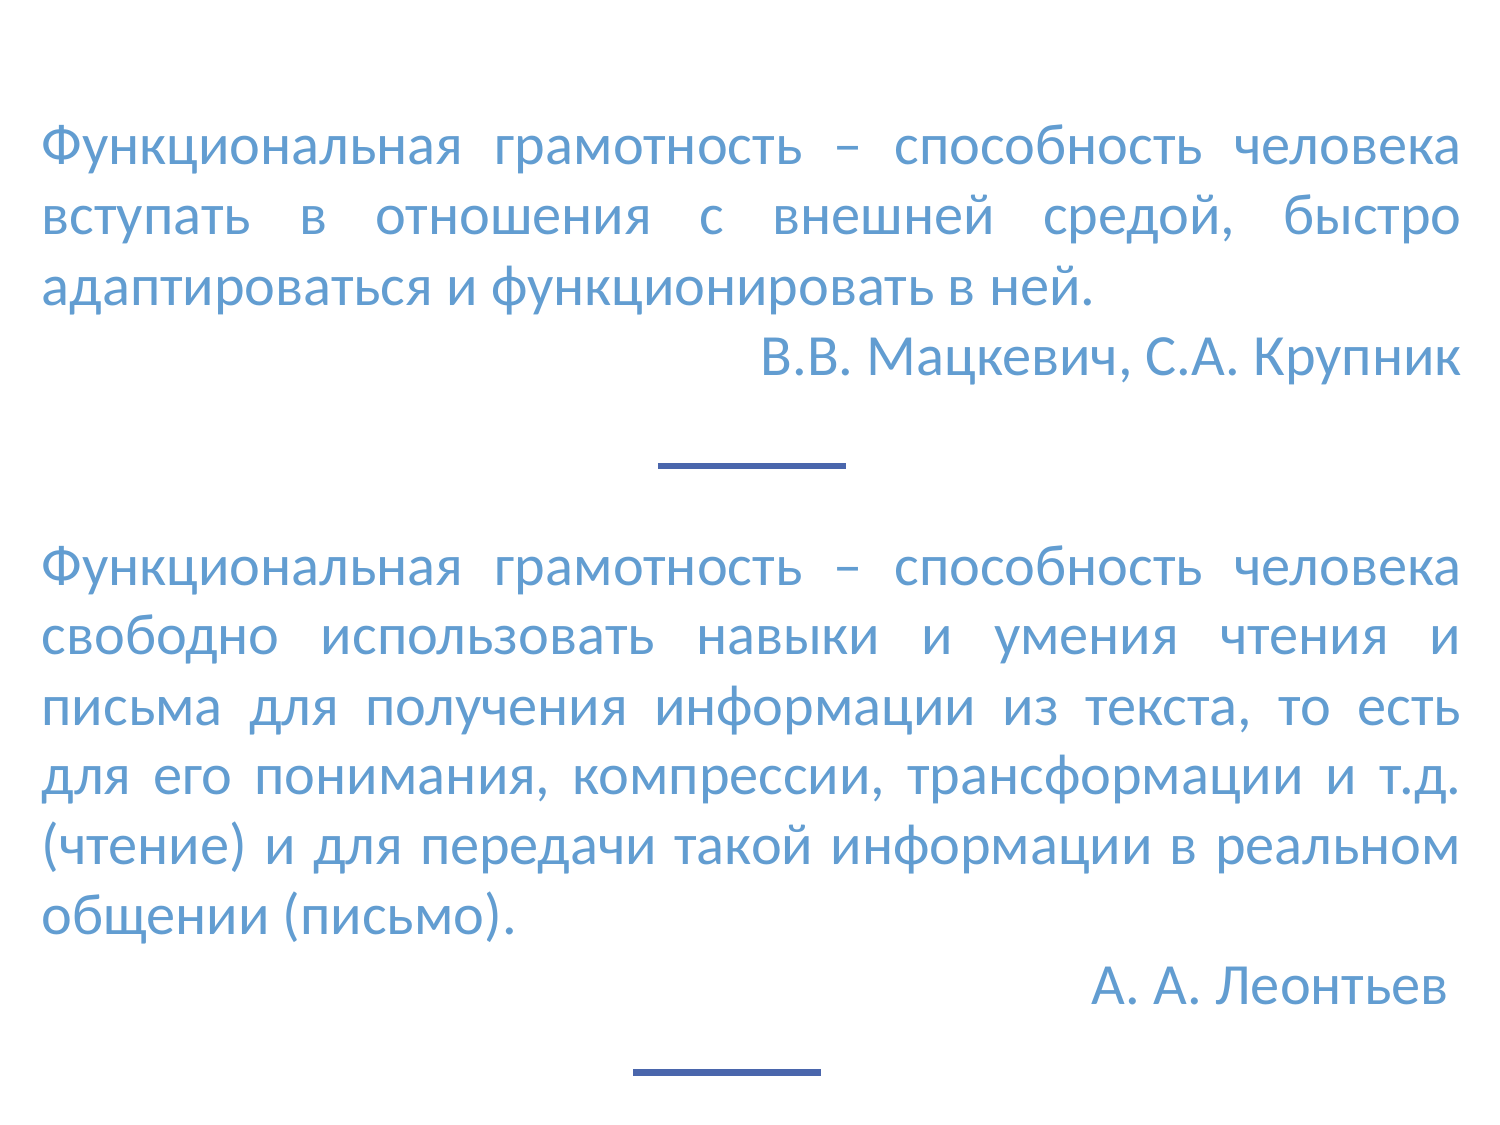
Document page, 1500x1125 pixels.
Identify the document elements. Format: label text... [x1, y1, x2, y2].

text_box Функциональная грамотность – способность человека вступать в отношения с внешней средой, быстро адаптироваться и функционировать в ней. В.В. Мацкевич, С.А. Крупник Функциональная грамотность – способность человека свободно использовать навыки и умения чтения и письма для получения информации из текста, то есть для его понимания, компрессии, трансформации и т.д. (чтение) и для передачи такой информации в реальном общении (письмо). А. А. Леонтьев [26, 99, 1477, 1024]
